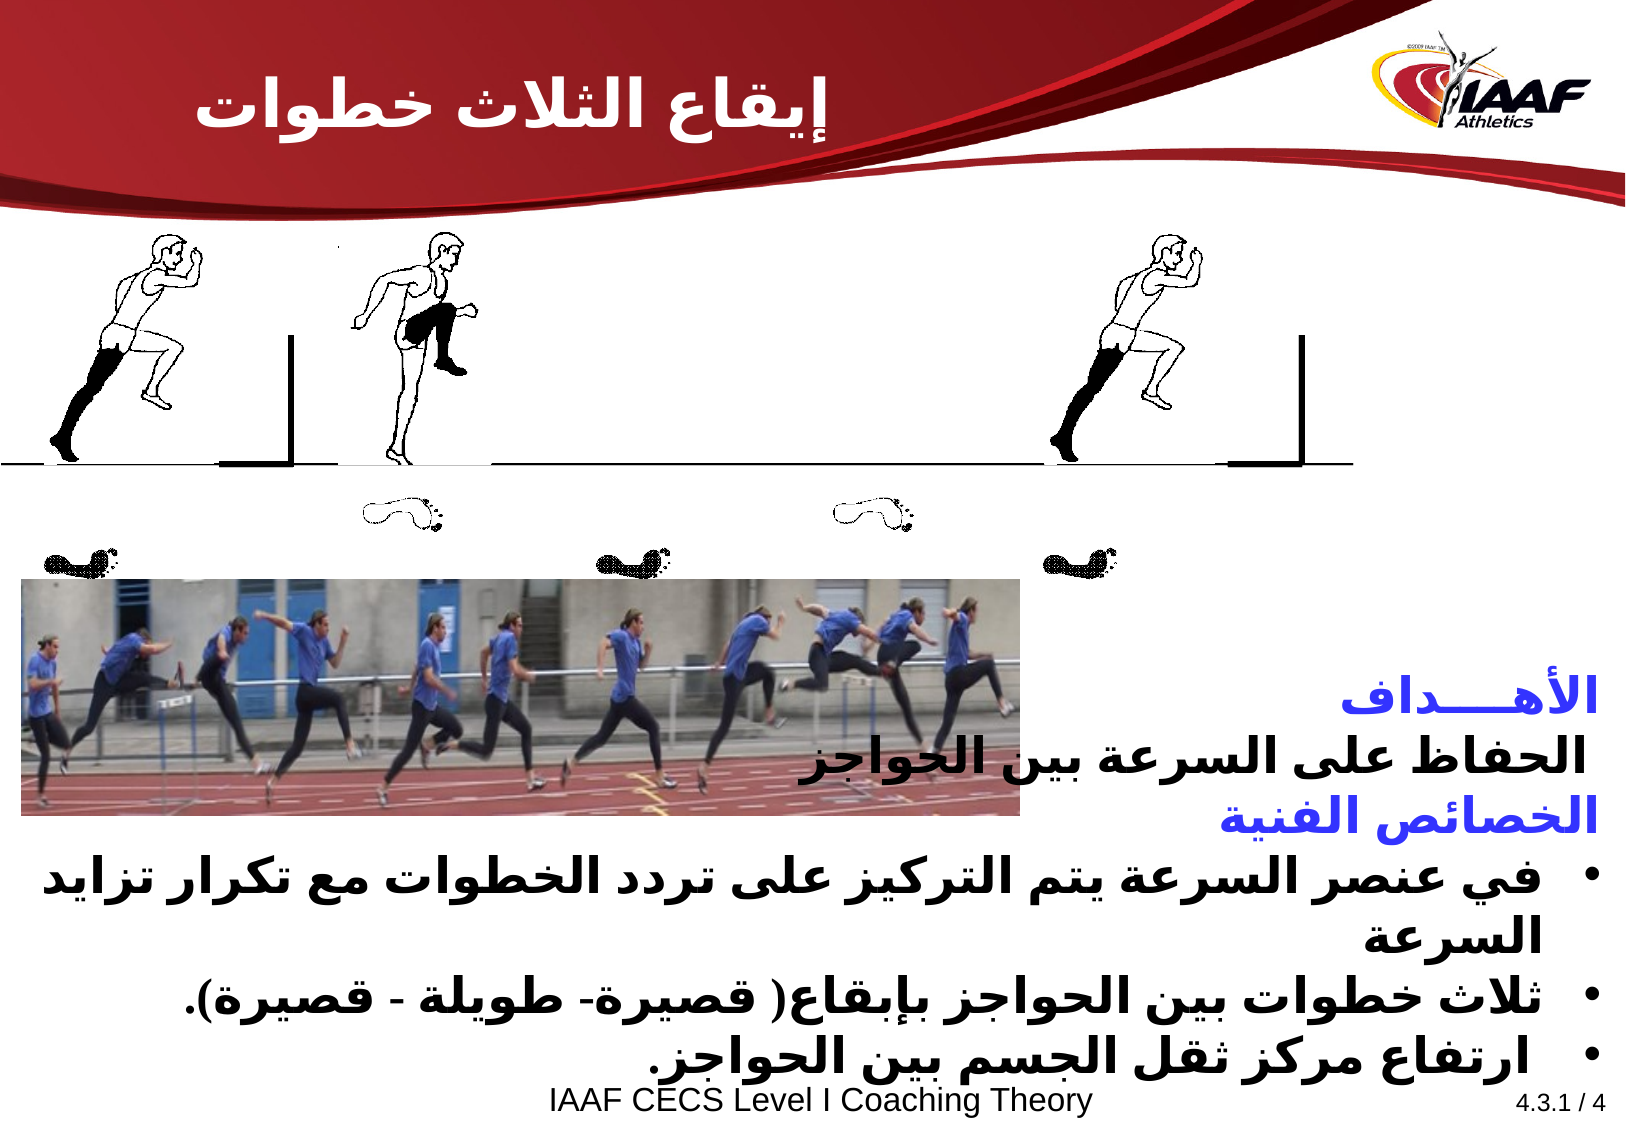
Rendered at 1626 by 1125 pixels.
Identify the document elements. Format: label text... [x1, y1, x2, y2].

picture [0, 0, 1626, 1125]
text_box الأهــــداف الحفاظ على السرعة بين الحواجز الخصائص الفنية في عنصر السرعة يتم التركيز على تردد الخطوات مع تكرار تزايد السرعة ثلاث خطوات بين الحواجز بإبقاع( قصيرة- طويلة - قصيرة). ارتفاع مركز ثقل الجسم بين الحواجز. [21, 656, 1616, 1091]
text_box IAAF CECS Level I Coaching Theory [466, 1071, 1177, 1100]
text_box 4.3.1 / 4 [1497, 1079, 1625, 1125]
title إيقاع الثلاث خطوات [82, 60, 943, 161]
